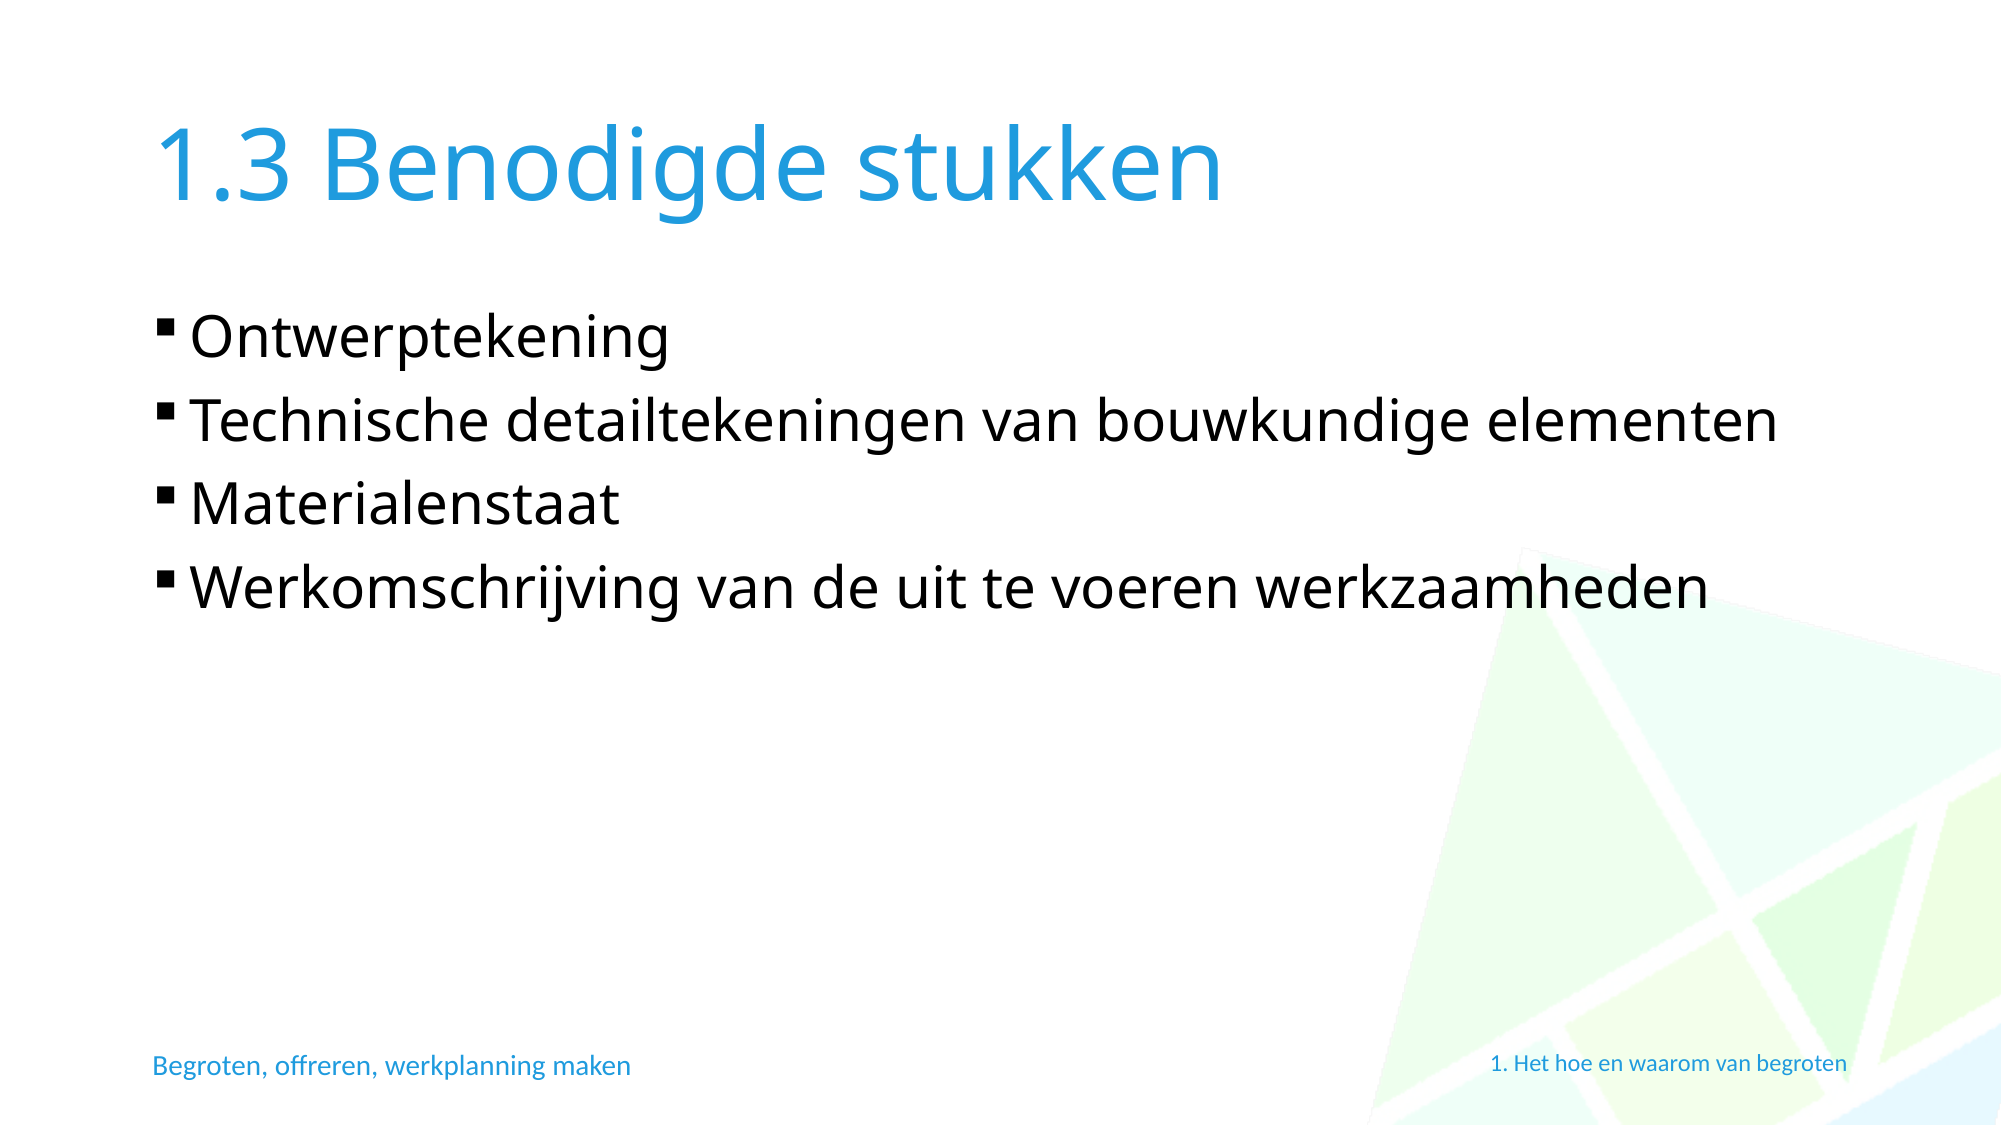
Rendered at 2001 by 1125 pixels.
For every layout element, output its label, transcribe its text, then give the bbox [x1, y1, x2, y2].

list Ontwerptekening Technische detailtekeningen van bouwkundige elementen Materialenstaat Werkomschrijving van de uit te voeren werkzaamheden [137, 299, 1863, 1014]
list Begroten, offreren, werkplanning maken [137, 1042, 695, 1103]
list 1. Het hoe en waarom van begroten [1412, 1042, 1863, 1103]
title 1.3 Benodigde stukken [137, 59, 1863, 278]
